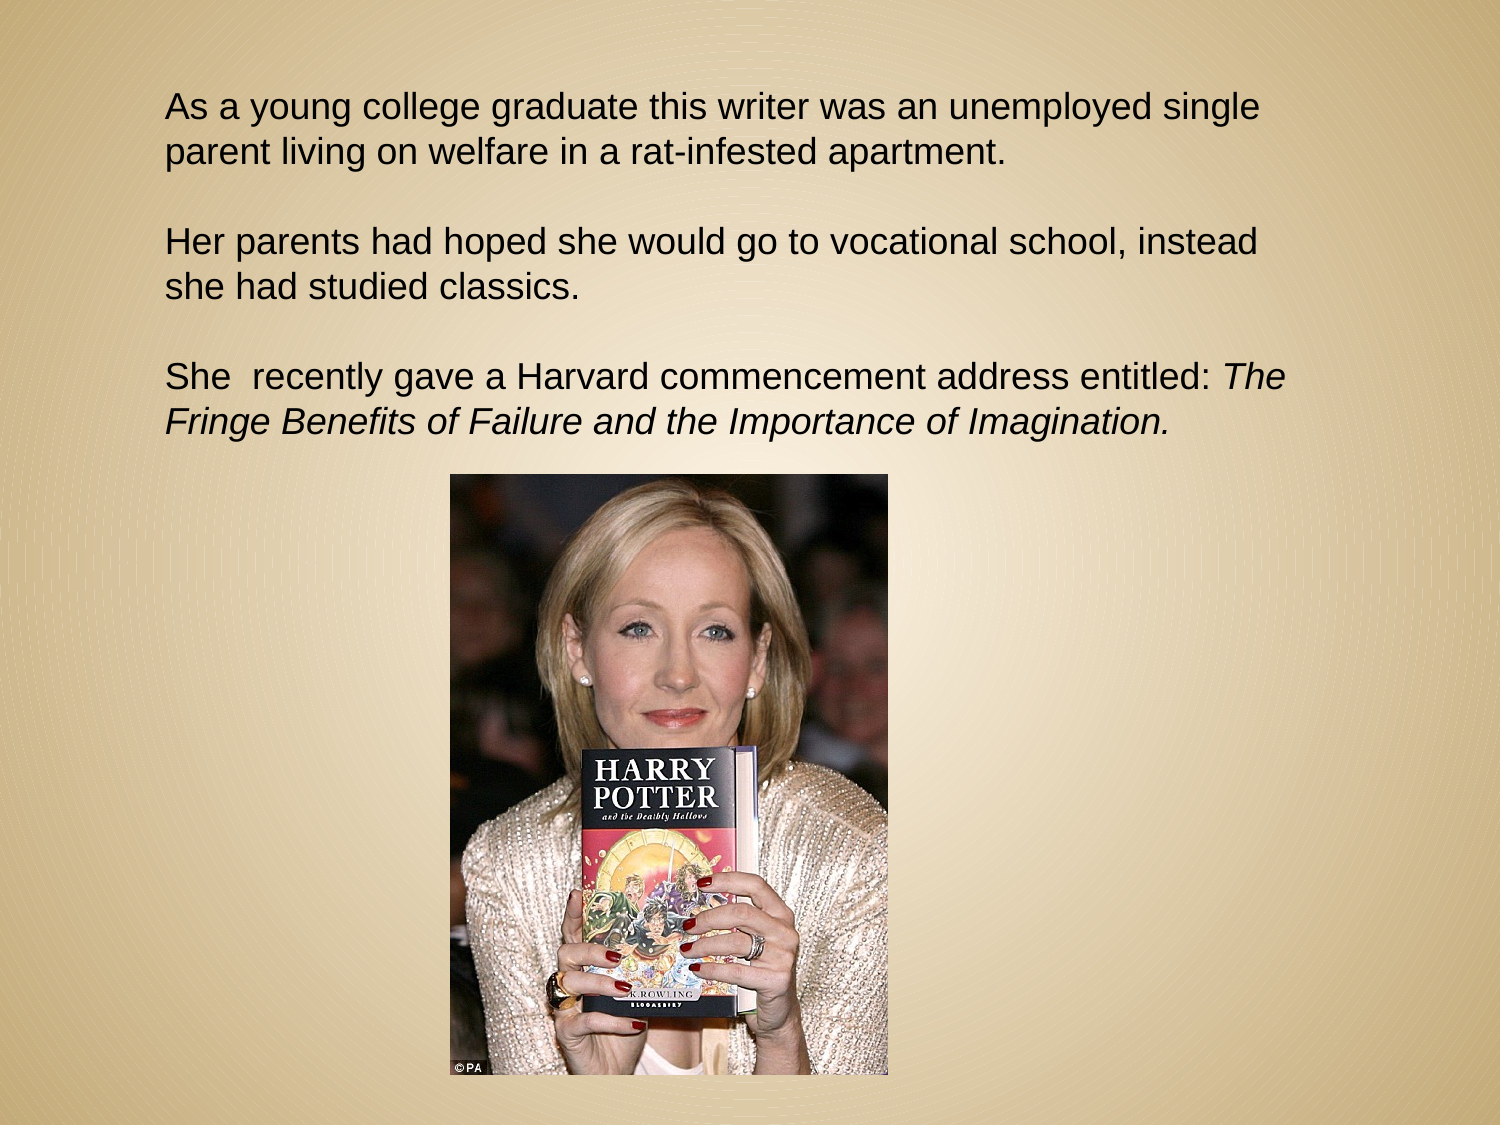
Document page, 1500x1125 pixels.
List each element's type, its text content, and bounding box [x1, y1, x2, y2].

picture [449, 474, 888, 1075]
text_box As a young college graduate this writer was an unemployed single parent living on welfare in a rat-infested apartment. Her parents had hoped she would go to vocational school, instead she had studied classics. She recently gave a Harvard commencement address entitled: The Fringe Benefits of Failure and the Importance of Imagination. [149, 74, 1338, 450]
